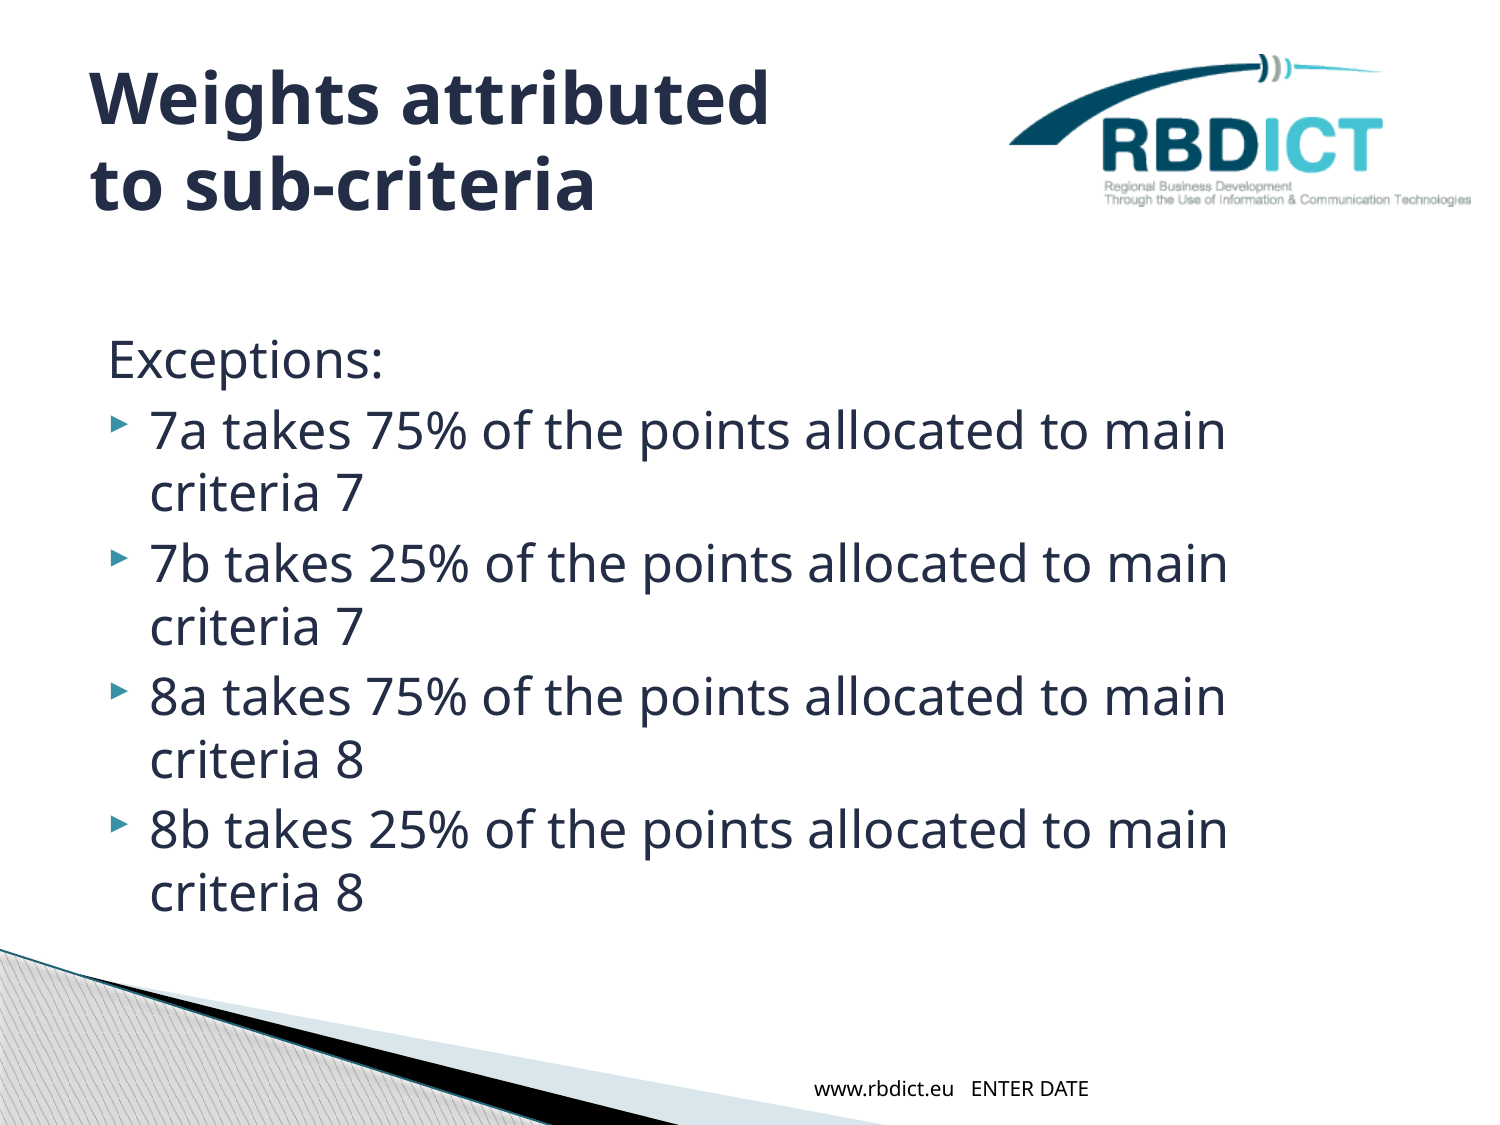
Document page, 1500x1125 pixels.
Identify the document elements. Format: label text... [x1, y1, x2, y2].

picture [1425, 54, 1471, 207]
list Exceptions: 7a takes 75% of the points allocated to main criteria 7 7b takes 25% of the points allocated to main criteria 7 8a takes 75% of the points allocated to main criteria 8 8b takes 25% of the points allocated to main criteria 8 [74, 242, 1426, 986]
footer www.rbdict.eu ENTER DATE [718, 1051, 1105, 1112]
title Weights attributed to sub-criteria [75, 45, 1425, 233]
